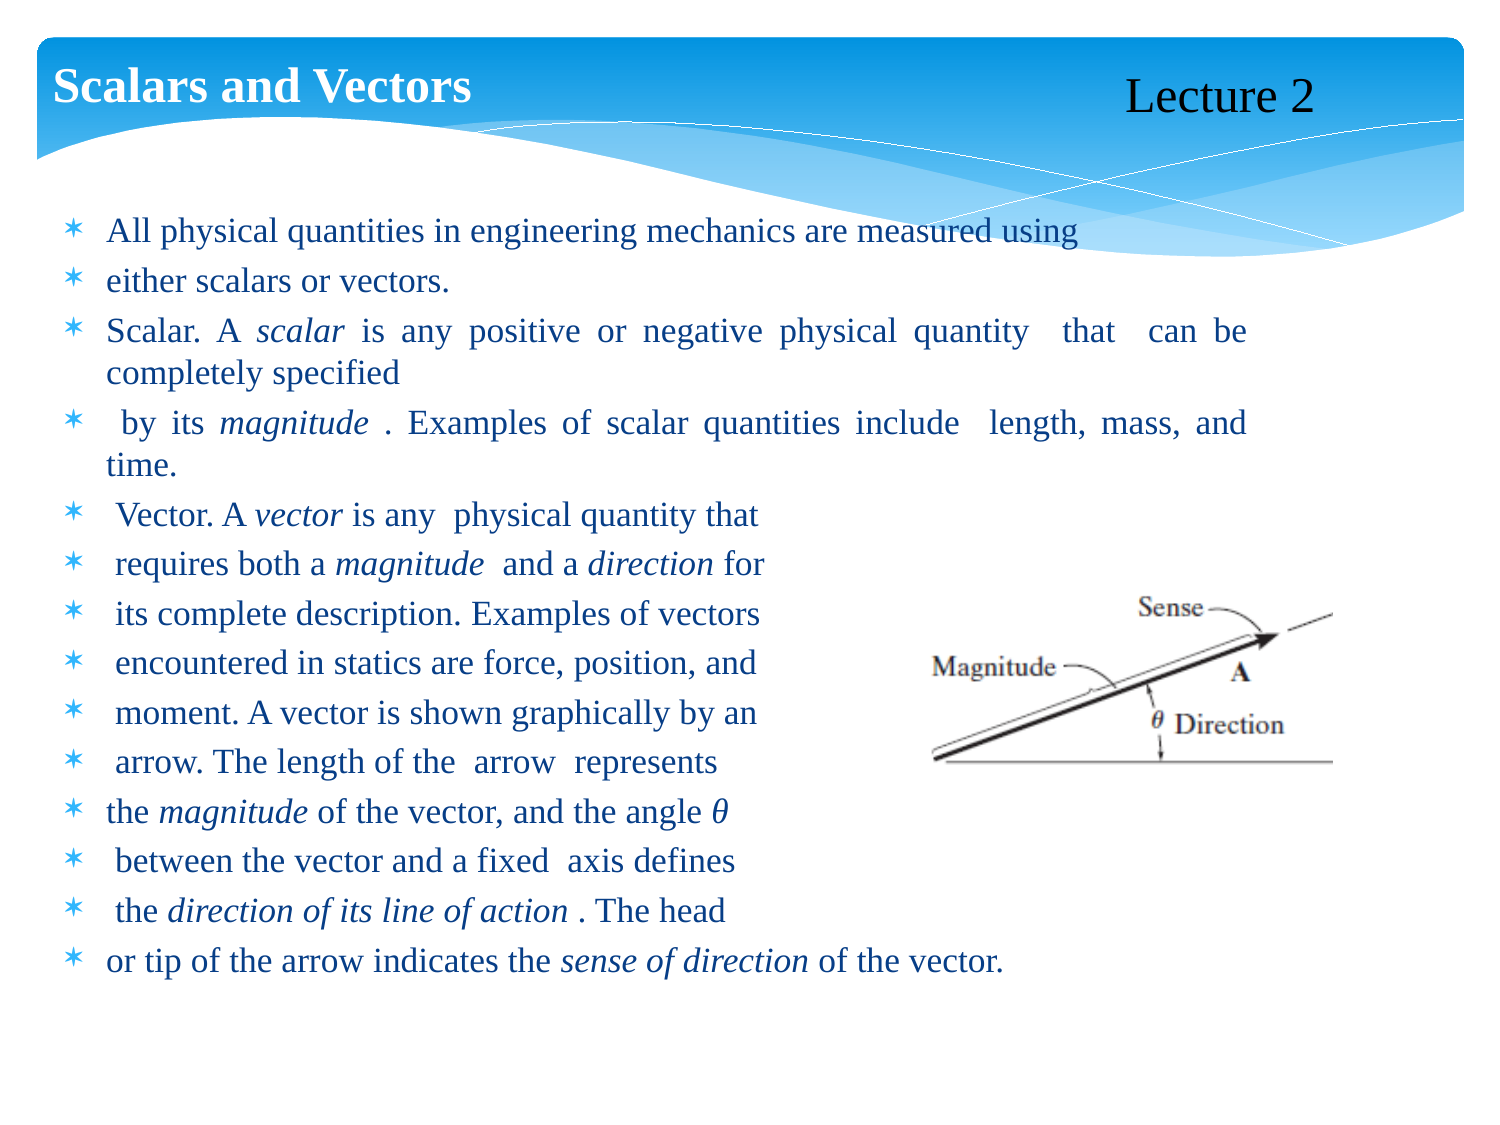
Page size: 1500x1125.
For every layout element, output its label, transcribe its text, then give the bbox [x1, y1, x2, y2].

title Scalars and Vectors [37, 37, 1013, 128]
list All physical quantities in engineering mechanics are measured using either scalars or vectors. Scalar. A scalar is any positive or negative physical quantity that can be completely specified by its magnitude . Examples of scalar quantities include length, mass, and time. Vector. A vector is any physical quantity that requires both a magnitude and a direction for its complete description. Examples of vectors encountered in statics are force, position, and moment. A vector is shown graphically by an arrow. The length of the arrow represents the magnitude of the vector, and the angle θ between the vector and a fixed axis defines the direction of its line of action . The head or tip of the arrow indicates the sense of direction of the vector. [50, 200, 1263, 988]
text_box Lecture 2 [1110, 55, 1381, 130]
picture [887, 537, 1334, 792]
